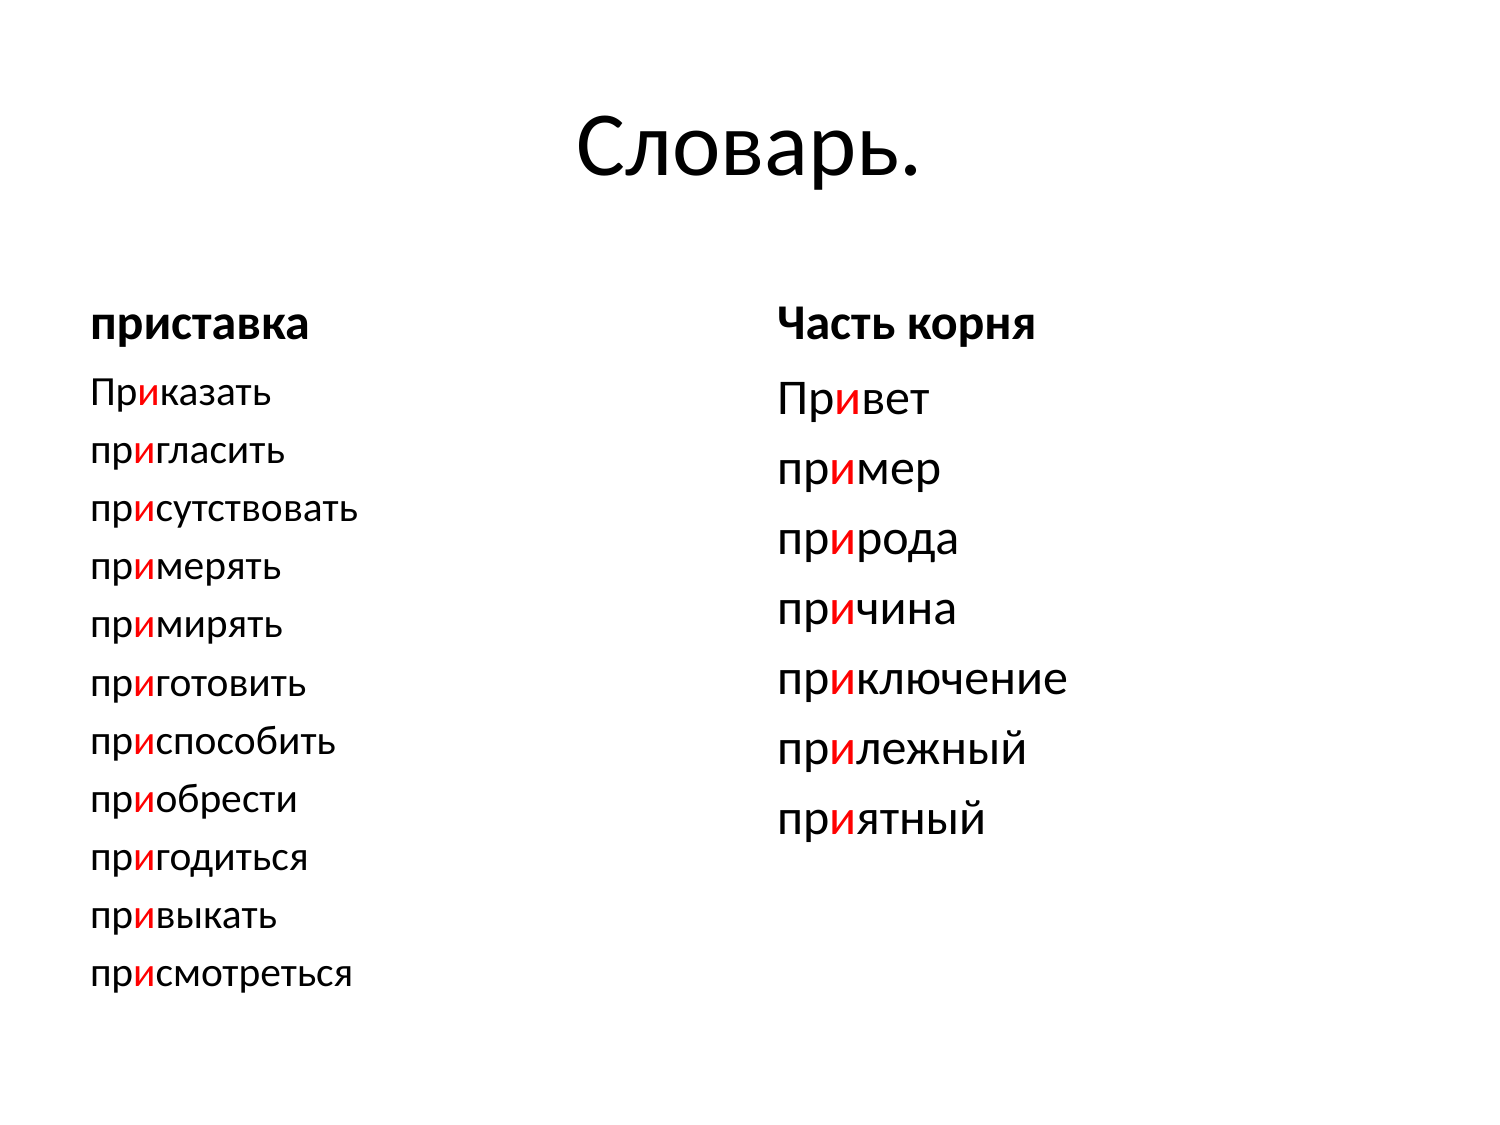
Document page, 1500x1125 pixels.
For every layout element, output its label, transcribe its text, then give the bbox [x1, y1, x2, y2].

title Словарь. [75, 45, 1425, 233]
list приставка [75, 251, 738, 356]
list Часть корня [761, 251, 1425, 356]
list Приказать пригласить присутствовать примерять примирять приготовить приспособить приобрести пригодиться привыкать присмотреться [75, 356, 738, 1005]
list Привет пример природа причина приключение прилежный приятный [761, 356, 1425, 1005]
